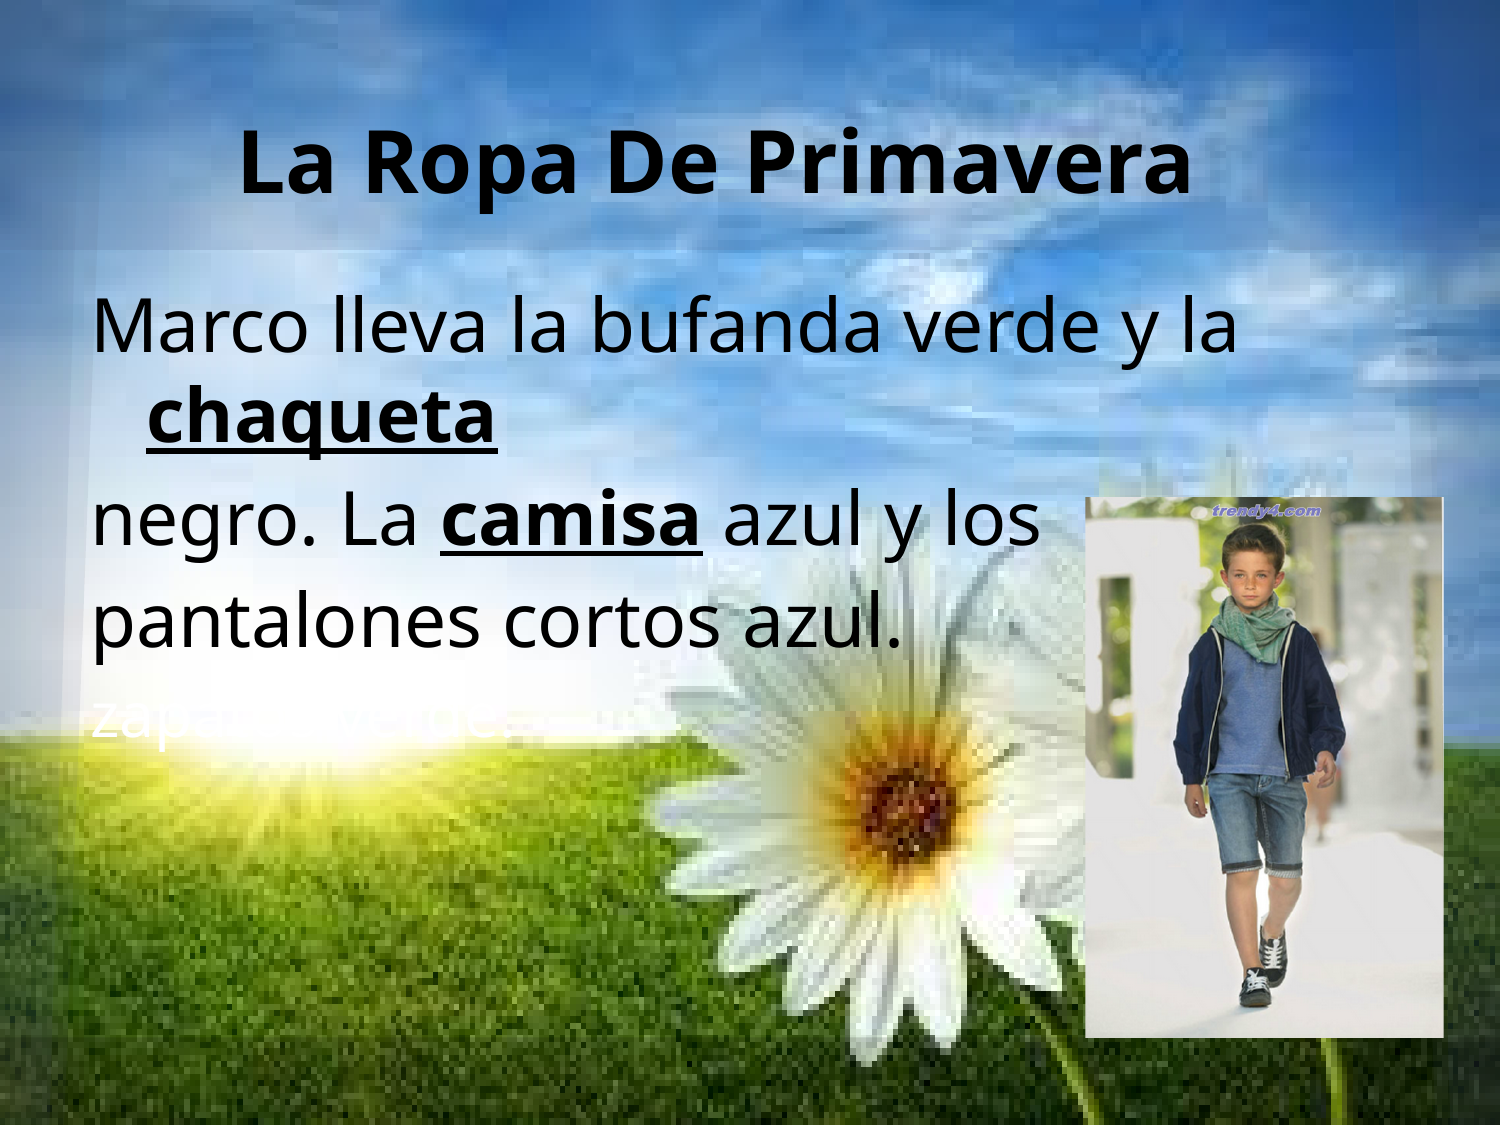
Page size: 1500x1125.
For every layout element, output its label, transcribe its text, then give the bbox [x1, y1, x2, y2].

picture [0, 0, 1500, 1125]
list Marco lleva la bufanda verde y la chaqueta negro. La camisa azul y los pantalones cortos azul. zapatos verde. [74, 262, 1426, 931]
text_box [1085, 497, 1444, 1038]
title La Ropa De Primavera [21, 8, 1373, 227]
